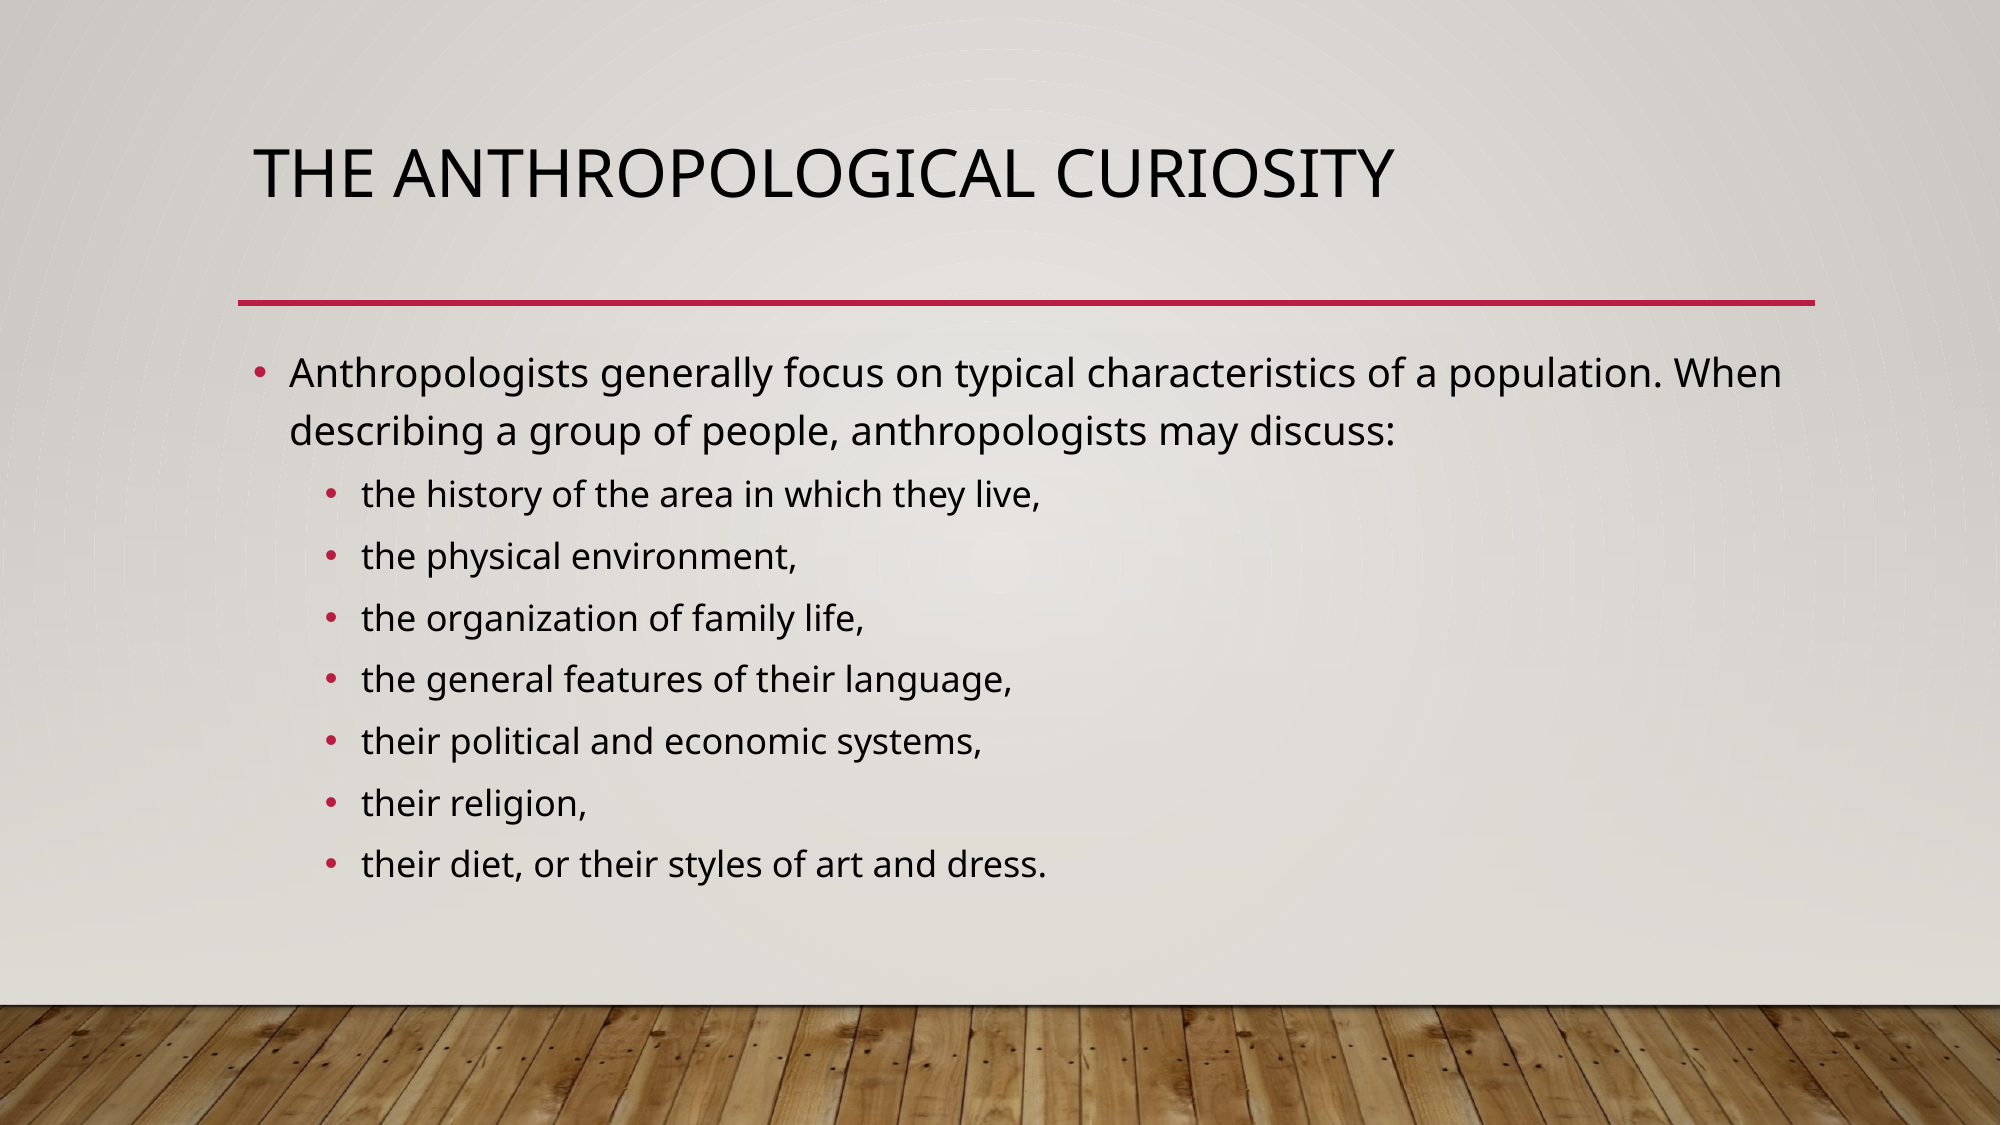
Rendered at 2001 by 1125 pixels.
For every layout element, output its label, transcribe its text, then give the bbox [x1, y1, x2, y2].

list Anthropologists generally focus on typical characteristics of a population. When describing a group of people, anthropologists may discuss: the history of the area in which they live, the physical environment, the organization of family life, the general features of their language, their political and economic systems, their religion, their diet, or their styles of art and dress. [238, 330, 1814, 897]
picture [0, 1005, 2000, 1125]
title The Anthropological Curiosity [238, 131, 1814, 305]
